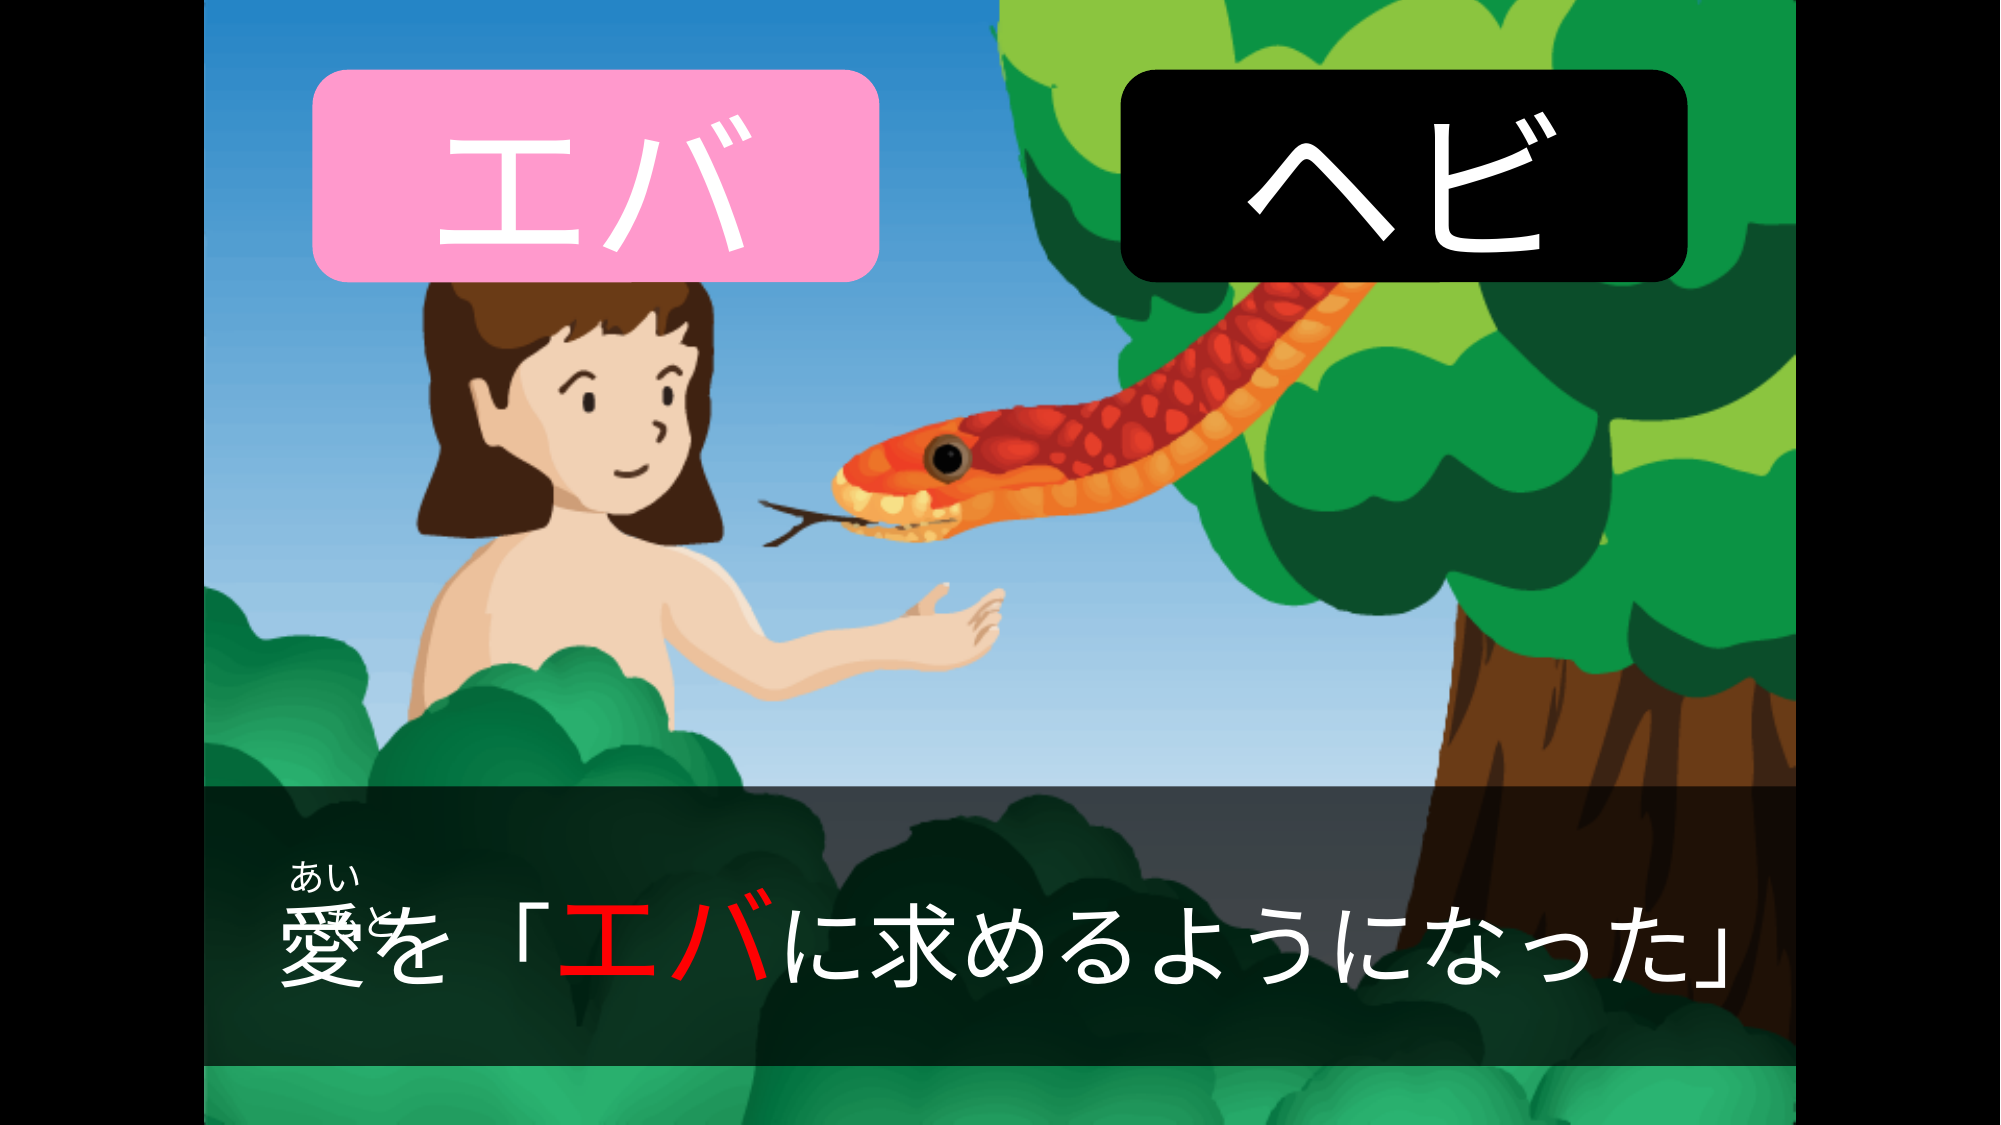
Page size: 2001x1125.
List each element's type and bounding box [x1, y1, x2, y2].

picture [204, 1066, 1796, 1125]
picture [204, 0, 1796, 786]
text_box [0, 786, 2000, 1066]
